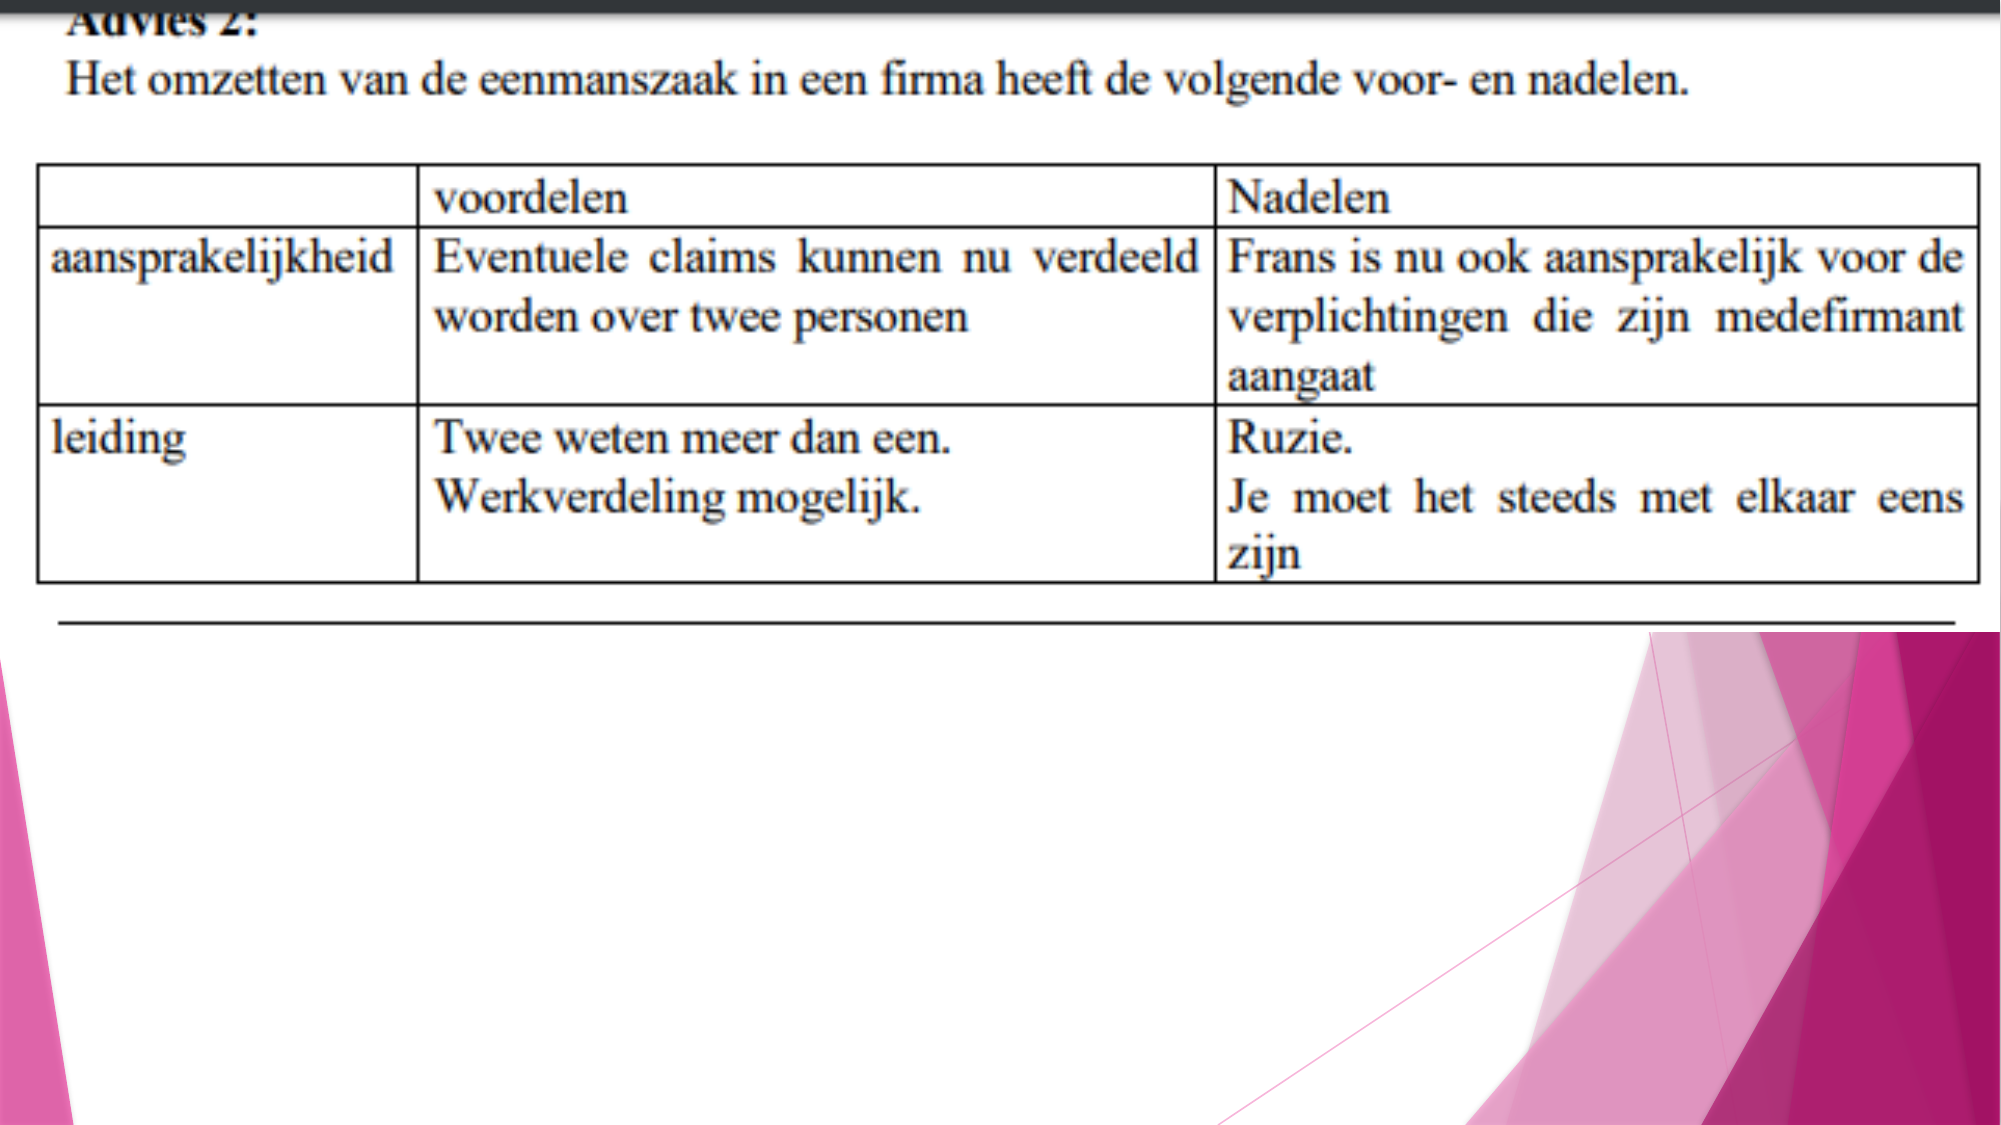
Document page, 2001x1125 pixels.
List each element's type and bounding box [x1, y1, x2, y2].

picture [0, 0, 2000, 633]
